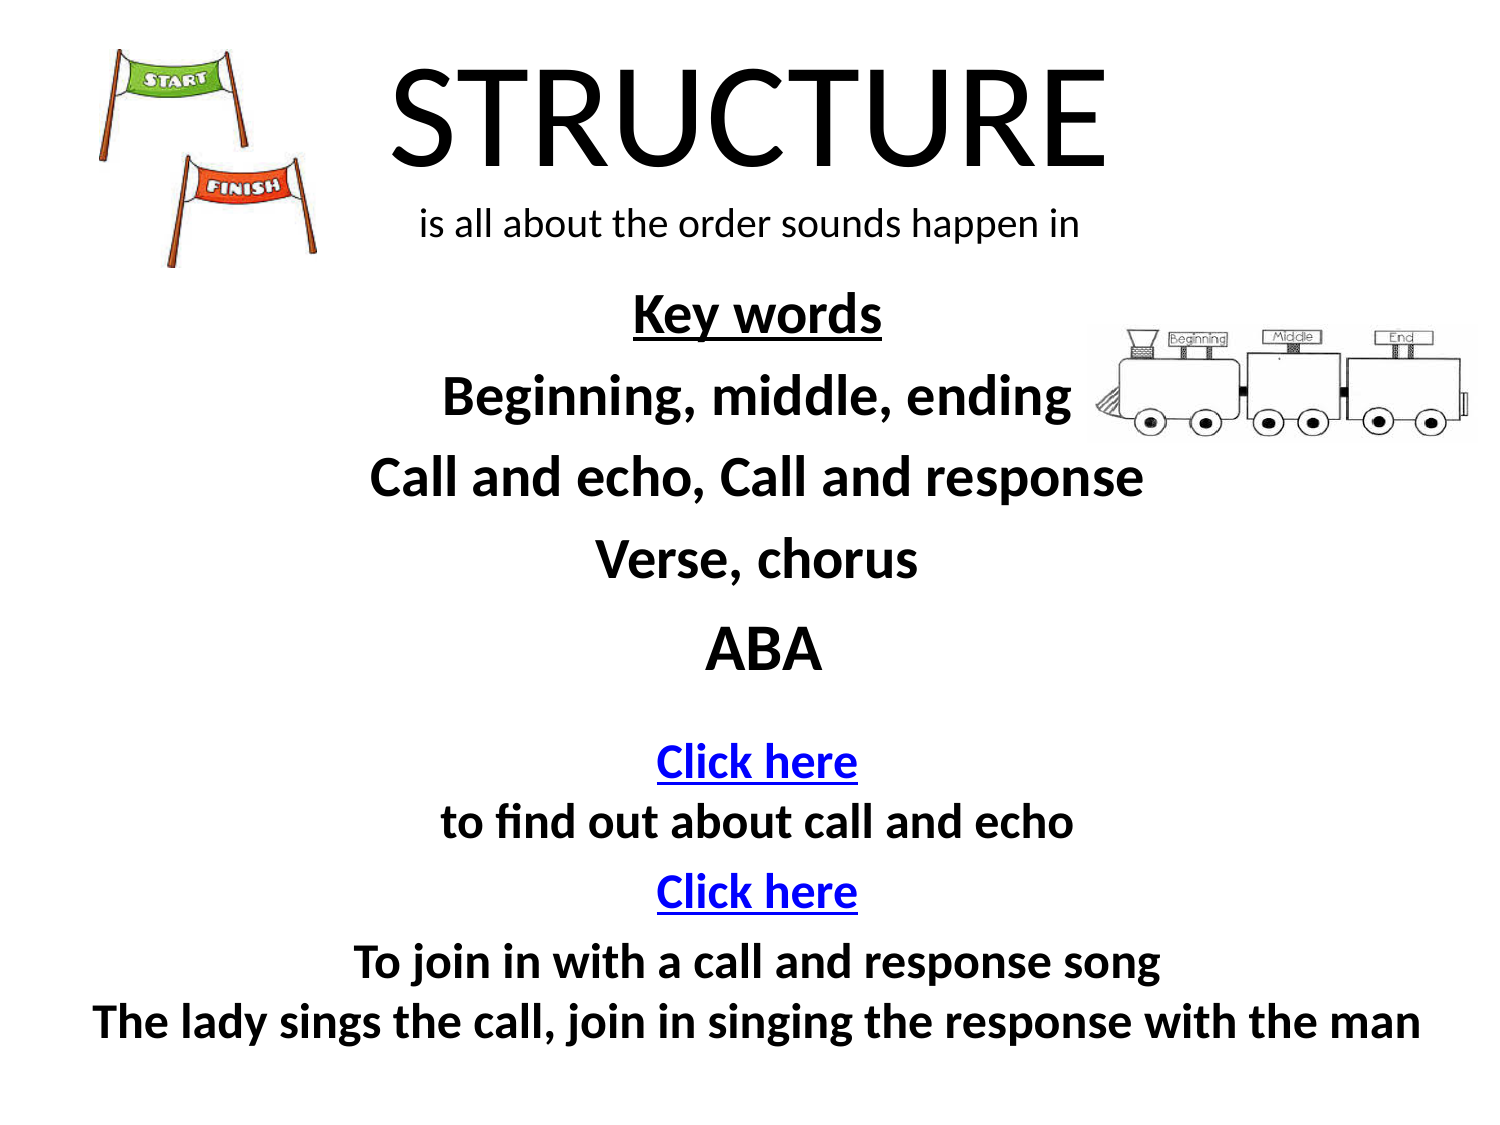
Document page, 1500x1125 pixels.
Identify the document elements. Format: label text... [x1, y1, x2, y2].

list Key words Beginning, middle, ending Call and echo, Call and response Verse, chorus ABA Click here to find out about call and echo Click here To join in with a call and response song The lady sings the call, join in singing the response with the man [37, 267, 1478, 1093]
picture [1087, 324, 1478, 443]
title STRUCTURE is all about the order sounds happen in [75, 37, 1425, 225]
picture [99, 49, 317, 268]
